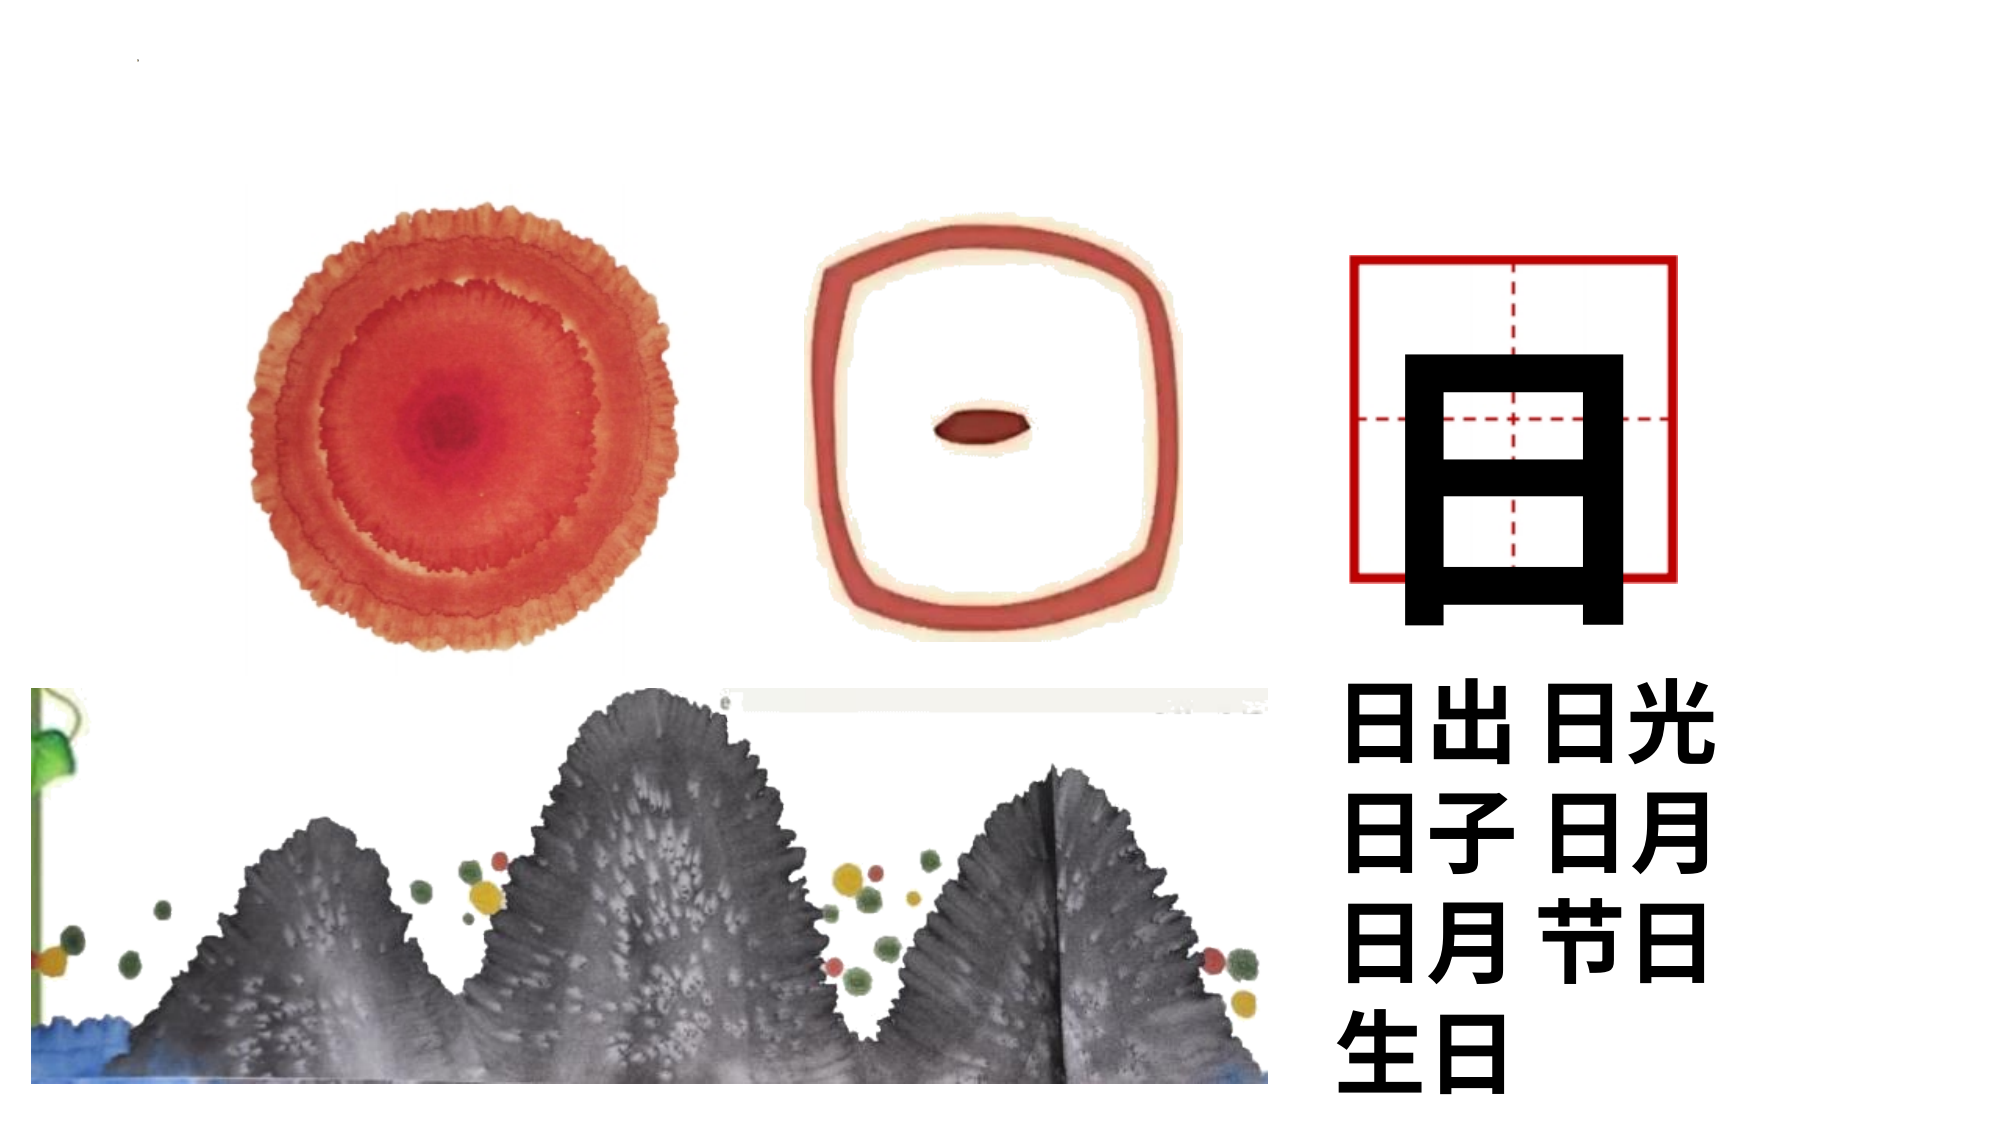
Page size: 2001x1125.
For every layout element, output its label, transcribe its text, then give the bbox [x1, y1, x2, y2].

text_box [31, 184, 1278, 1084]
text_box 日出 日光 日子 日月 日月 节日 生日 [1334, 618, 1921, 1114]
picture [1349, 254, 1678, 584]
text_box 日 [1357, 591, 1676, 618]
